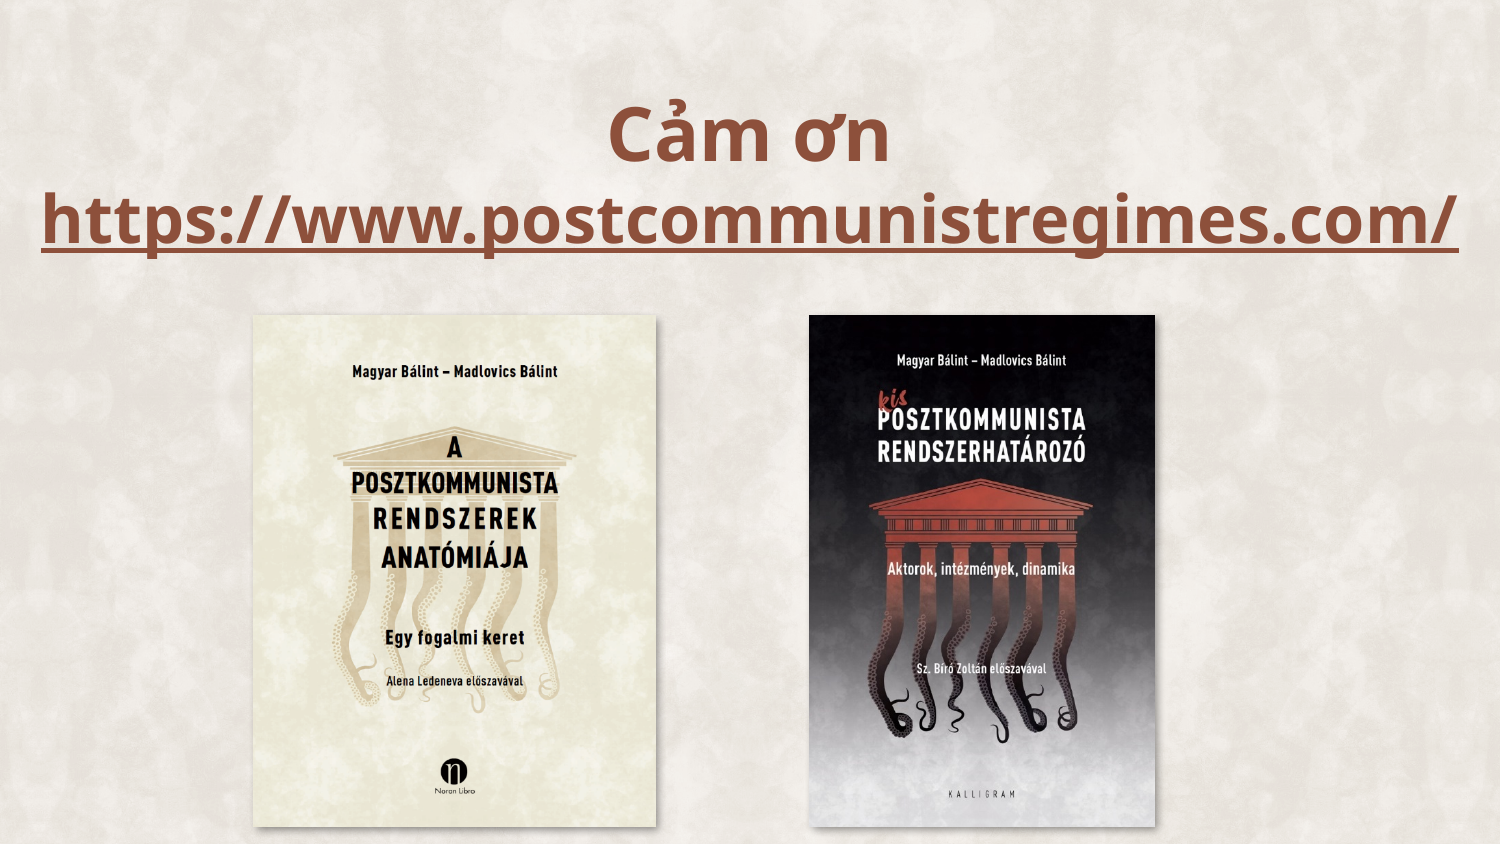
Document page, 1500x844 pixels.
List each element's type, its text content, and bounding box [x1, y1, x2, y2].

text_box Cảm ơn https://www.postcommunistregimes.com/ [17, 49, 1483, 304]
picture [0, 0, 1500, 844]
